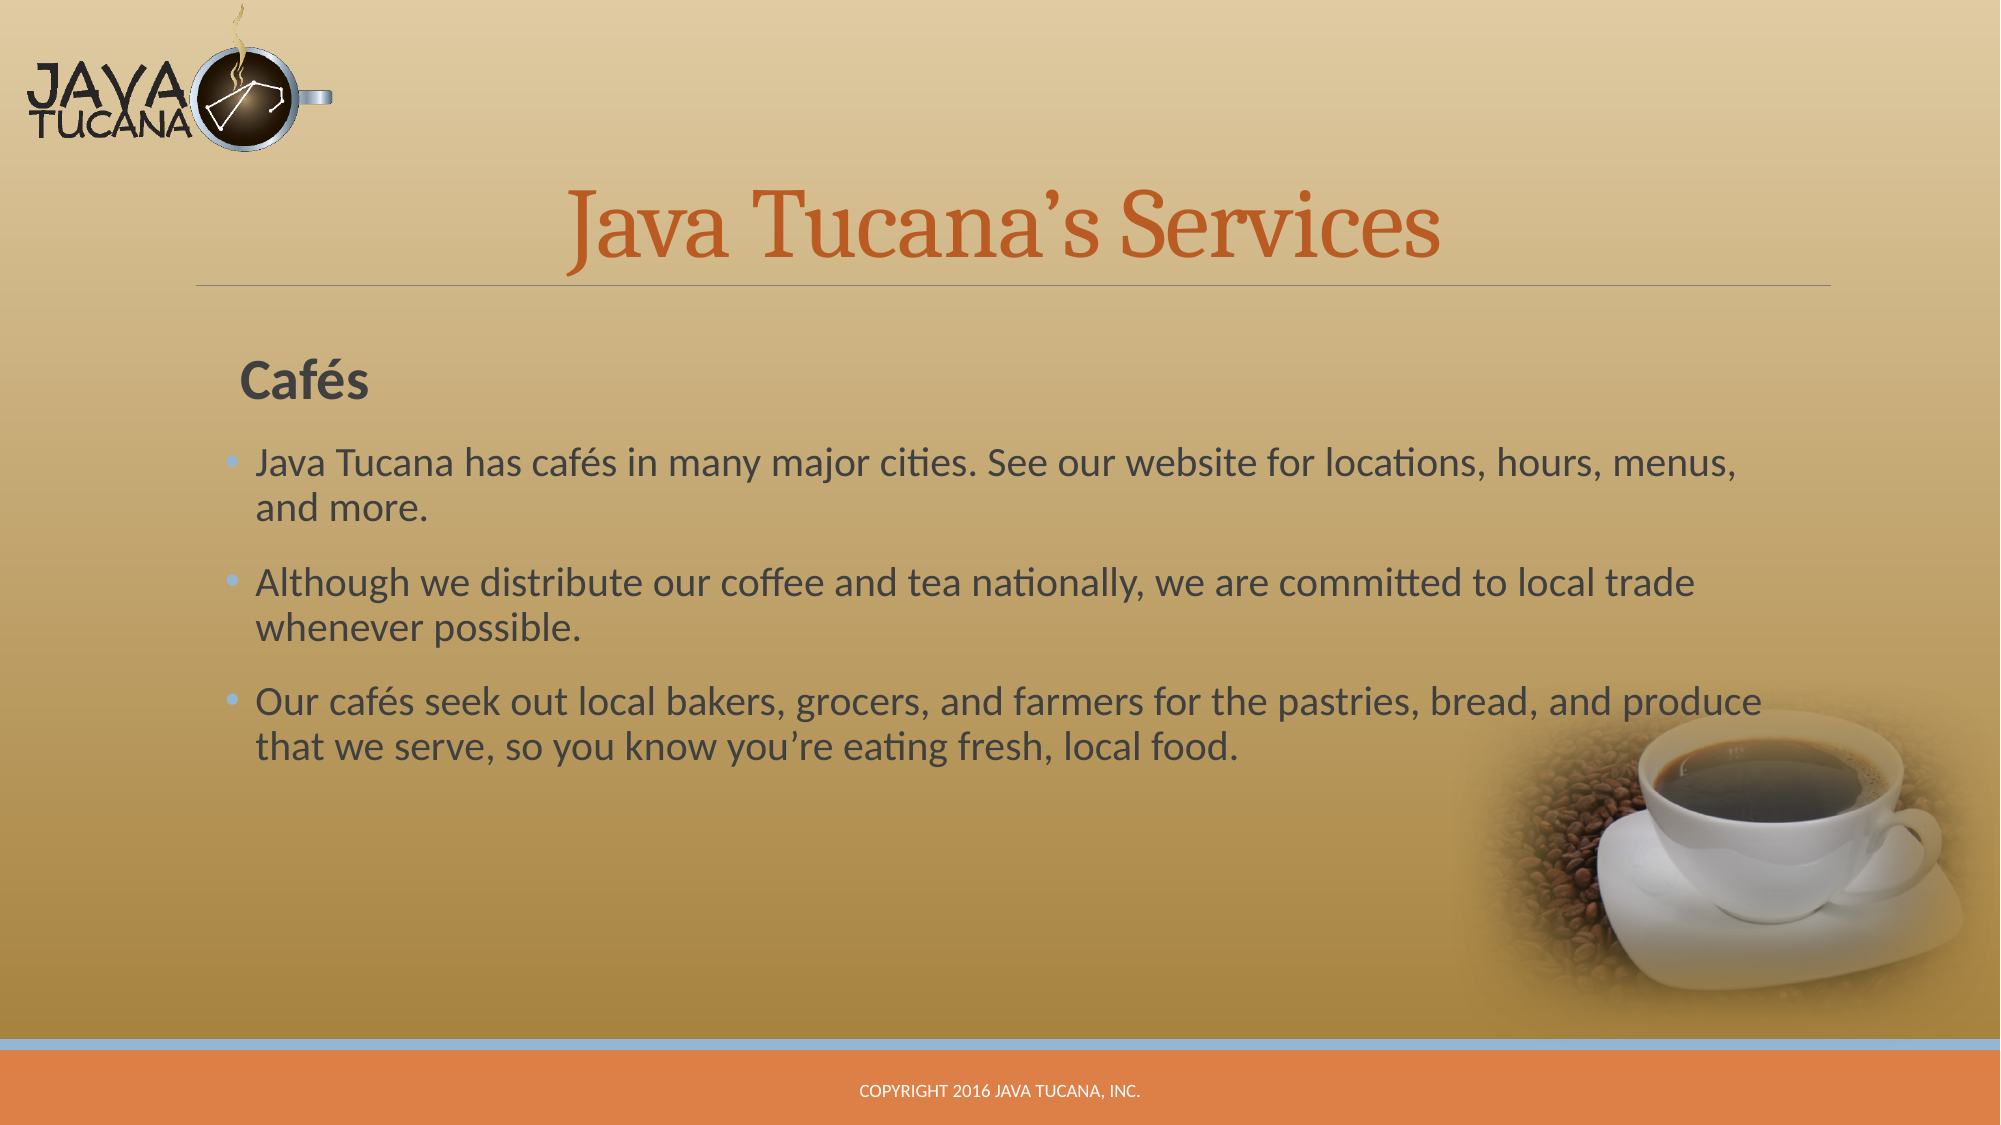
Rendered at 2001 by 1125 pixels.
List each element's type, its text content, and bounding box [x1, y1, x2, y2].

footer Copyright 2016 Java Tucana, Inc. [604, 1059, 1396, 1120]
picture [1785, 806, 1863, 915]
title Java Tucana’s Services [180, 47, 1830, 285]
list Cafés Java Tucana has cafés in many major cities. See our website for locations, hours, menus, and more. Although we distribute our coffee and tea nationally, we are committed to local trade whenever possible. Our cafés seek out local bakers, grocers, and farmers for the pastries, bread, and produce that we serve, so you know you’re eating fresh, local food. [225, 341, 1785, 1002]
picture [13, 0, 341, 159]
